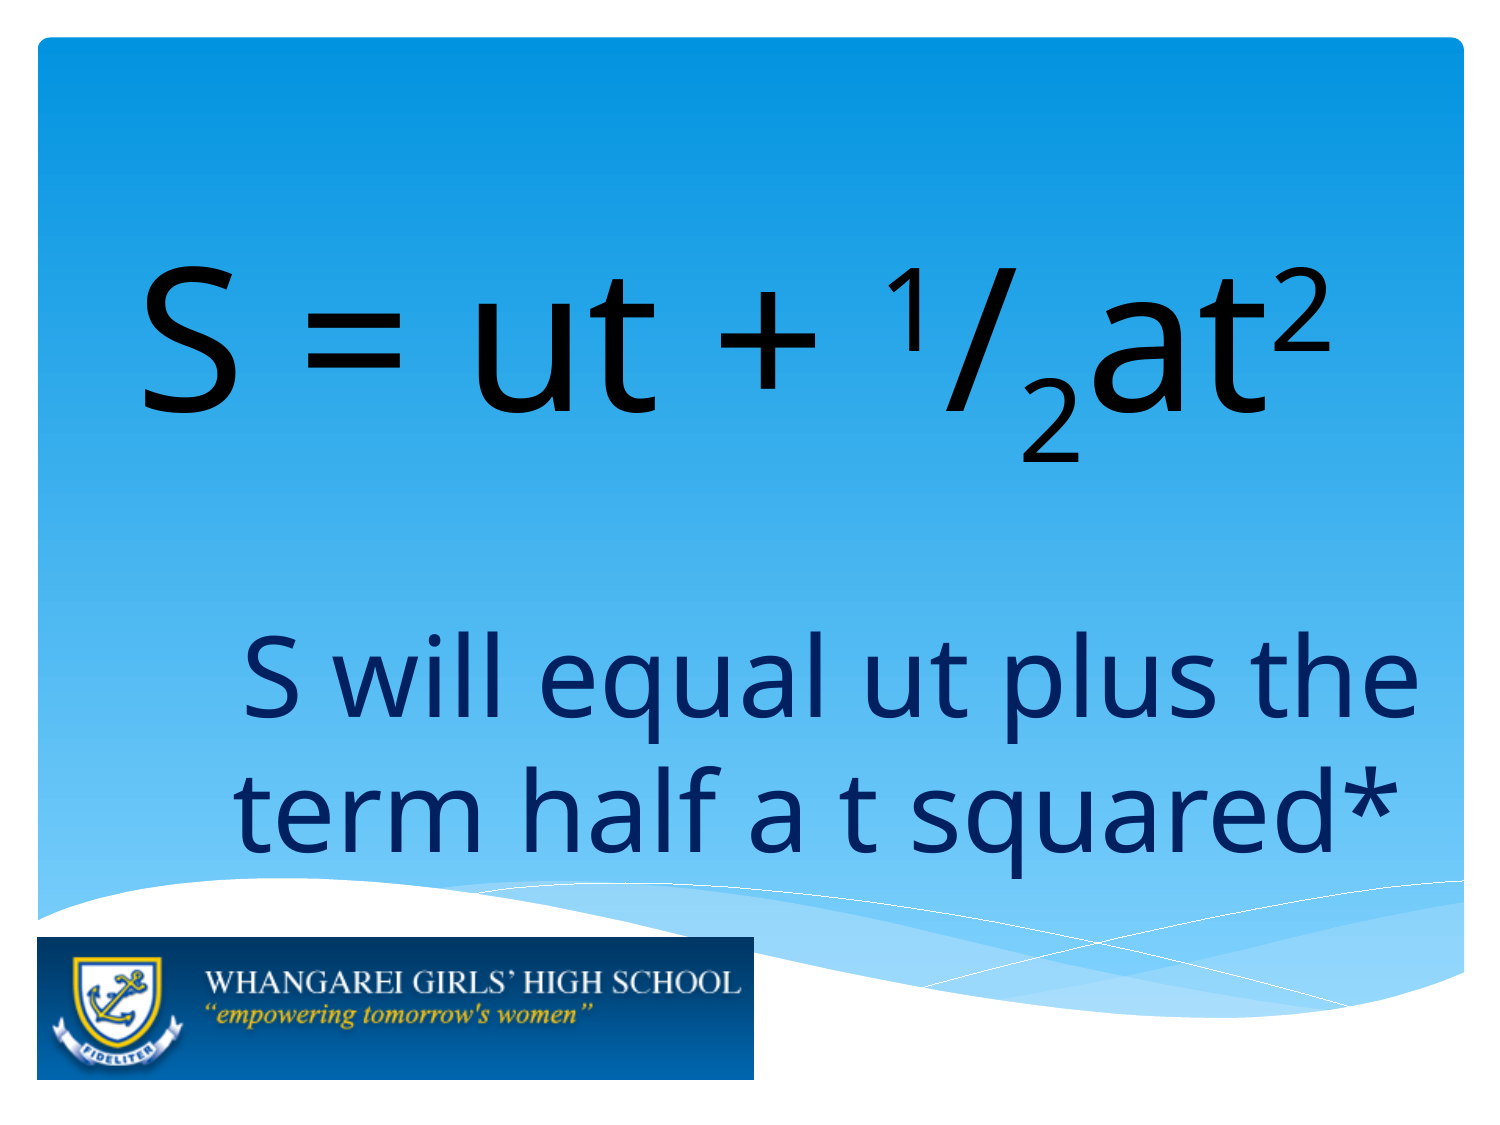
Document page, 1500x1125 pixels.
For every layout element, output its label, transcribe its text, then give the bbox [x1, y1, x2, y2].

picture [37, 937, 754, 1080]
text_box S will equal ut plus the term half a t squared* [206, 597, 1459, 953]
text_box S = ut + 1/2at2 [112, 207, 1412, 527]
